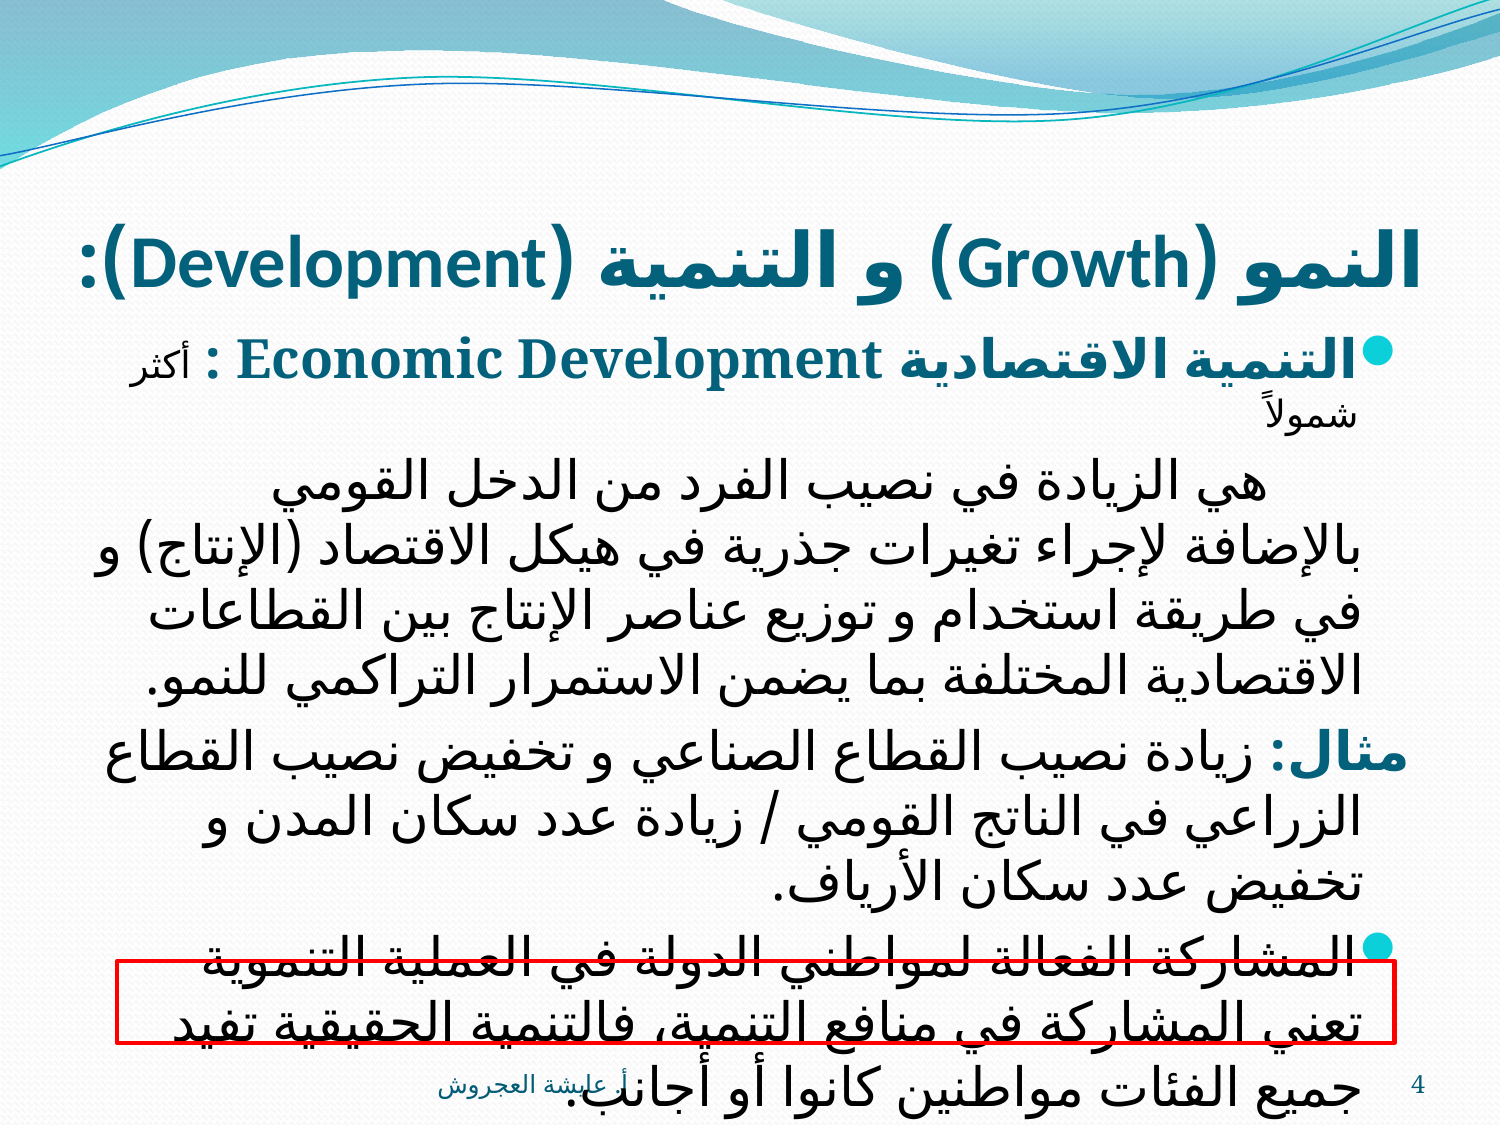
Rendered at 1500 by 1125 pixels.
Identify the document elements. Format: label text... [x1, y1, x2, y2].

list التنمية الاقتصادية Economic Development : أكثر شمولاً هي الزيادة في نصيب الفرد من الدخل القومي بالإضافة لإجراء تغيرات جذرية في هيكل الاقتصاد (الإنتاج) و في طريقة استخدام و توزيع عناصر الإنتاج بين القطاعات الاقتصادية المختلفة بما يضمن الاستمرار التراكمي للنمو. مثال: زيادة نصيب القطاع الصناعي و تخفيض نصيب القطاع الزراعي في الناتج القومي / زيادة عدد سكان المدن و تخفيض عدد سكان الأرياف. المشاركة الفعالة لمواطني الدولة في العملية التنموية تعني المشاركة في منافع التنمية، فالتنمية الحقيقية تفيد جميع الفئات مواطنين كانوا أو أجانب. من الممكن حدوث نمو اقتصادي بالرغم من عدم حدوث تنمية اقتصادية [75, 317, 1425, 1038]
text_box [115, 959, 1397, 1045]
footer أ. عايشة العجروش [437, 1042, 988, 1103]
title النمو (Growth) و التنمية (Development): [75, 115, 1425, 303]
slide_number 4 [1299, 1042, 1425, 1103]
